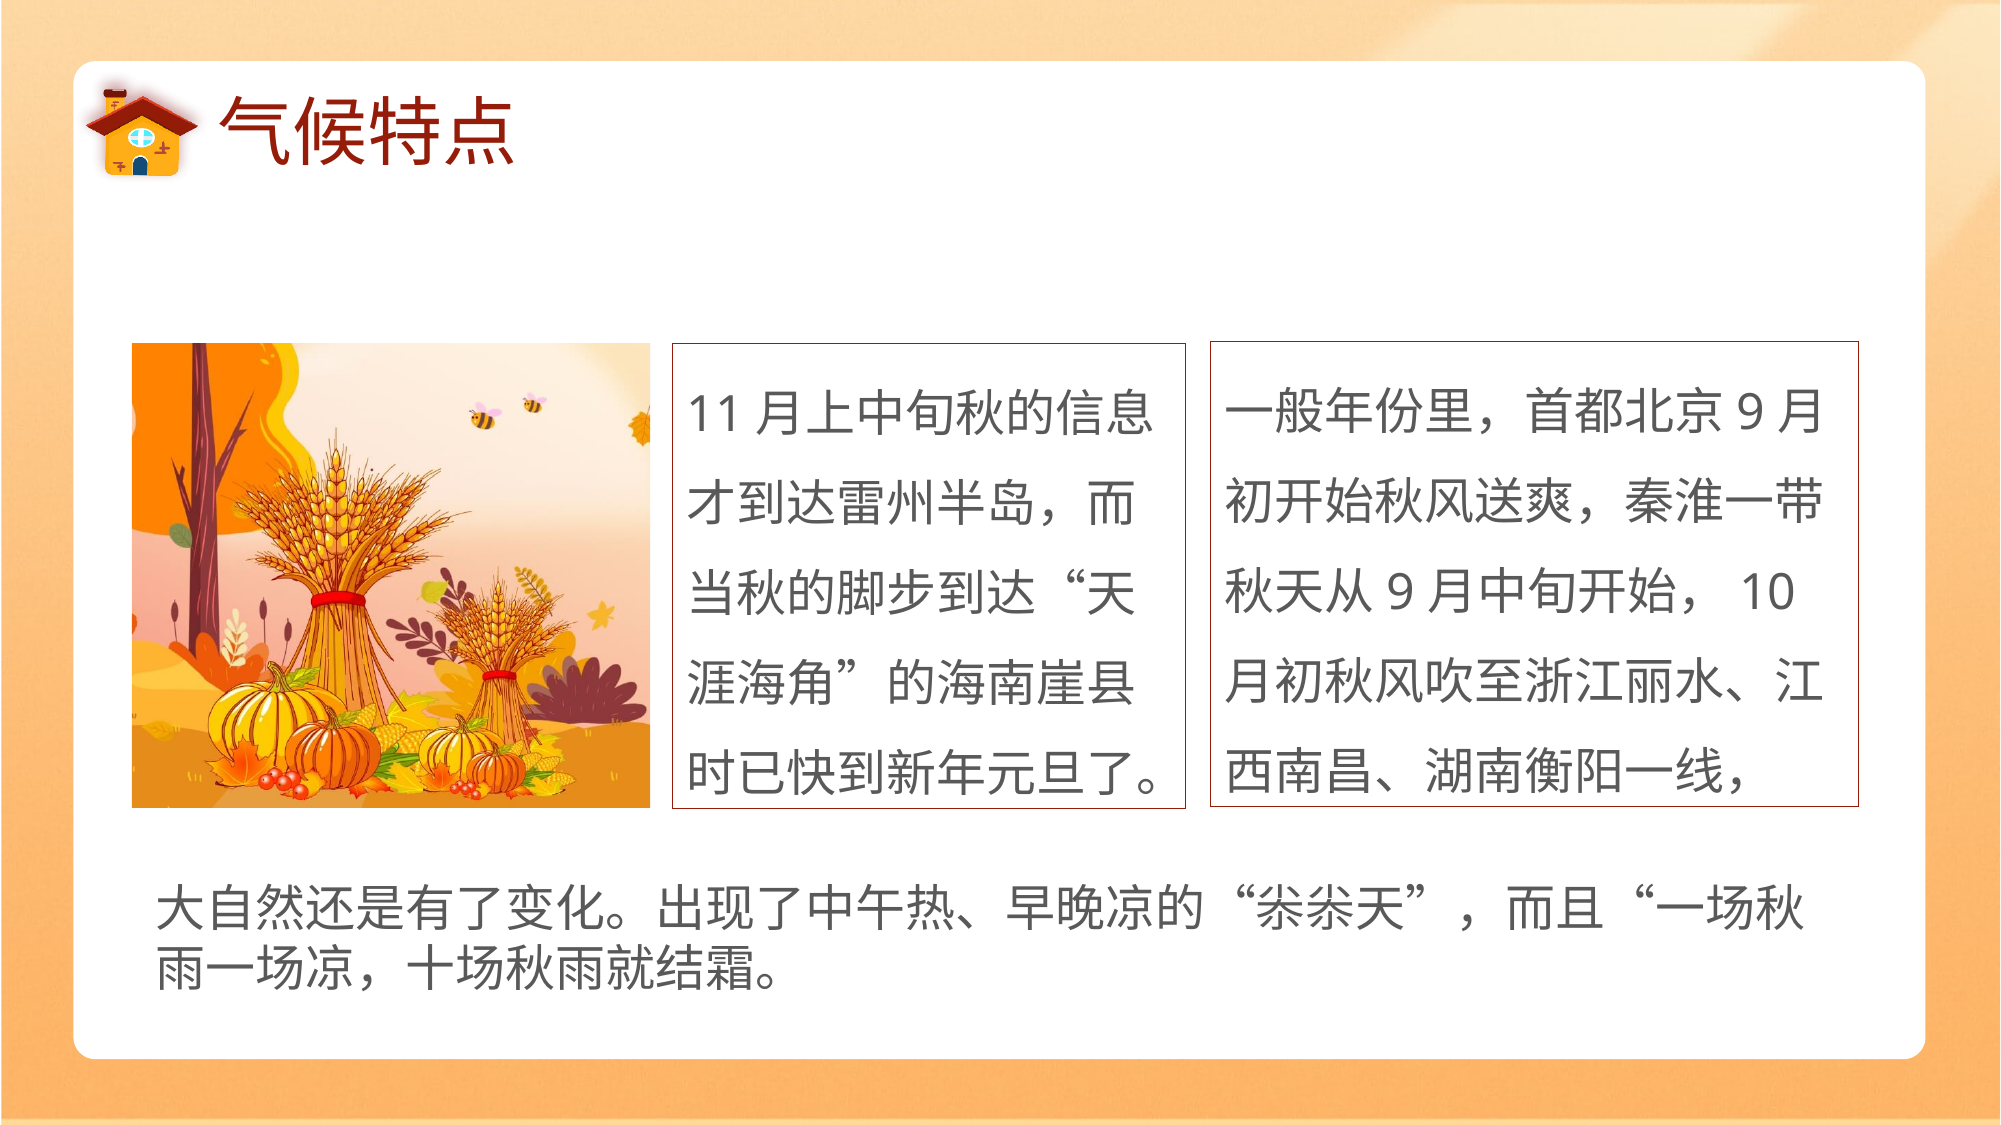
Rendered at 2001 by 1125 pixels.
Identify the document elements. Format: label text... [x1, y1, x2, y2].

text_box 气候特点 [203, 77, 571, 183]
text_box 大自然还是有了变化。出现了中午热、早晚凉的“尜尜天”，而且“一场秋雨一场凉，十场秋雨就结霜。 [140, 868, 1859, 1004]
picture [1, 0, 2001, 1125]
text_box 一般年份里，首都北京9月初开始秋风送爽，秦淮一带秋天从9月中旬开始，10月初秋风吹至浙江丽水、江西南昌、湖南衡阳一线， [1210, 341, 1859, 807]
text_box 11月上中旬秋的信息才到达雷州半岛，而当秋的脚步到达“天涯海角”的海南崖县时已快到新年元旦了。 [672, 343, 1186, 809]
